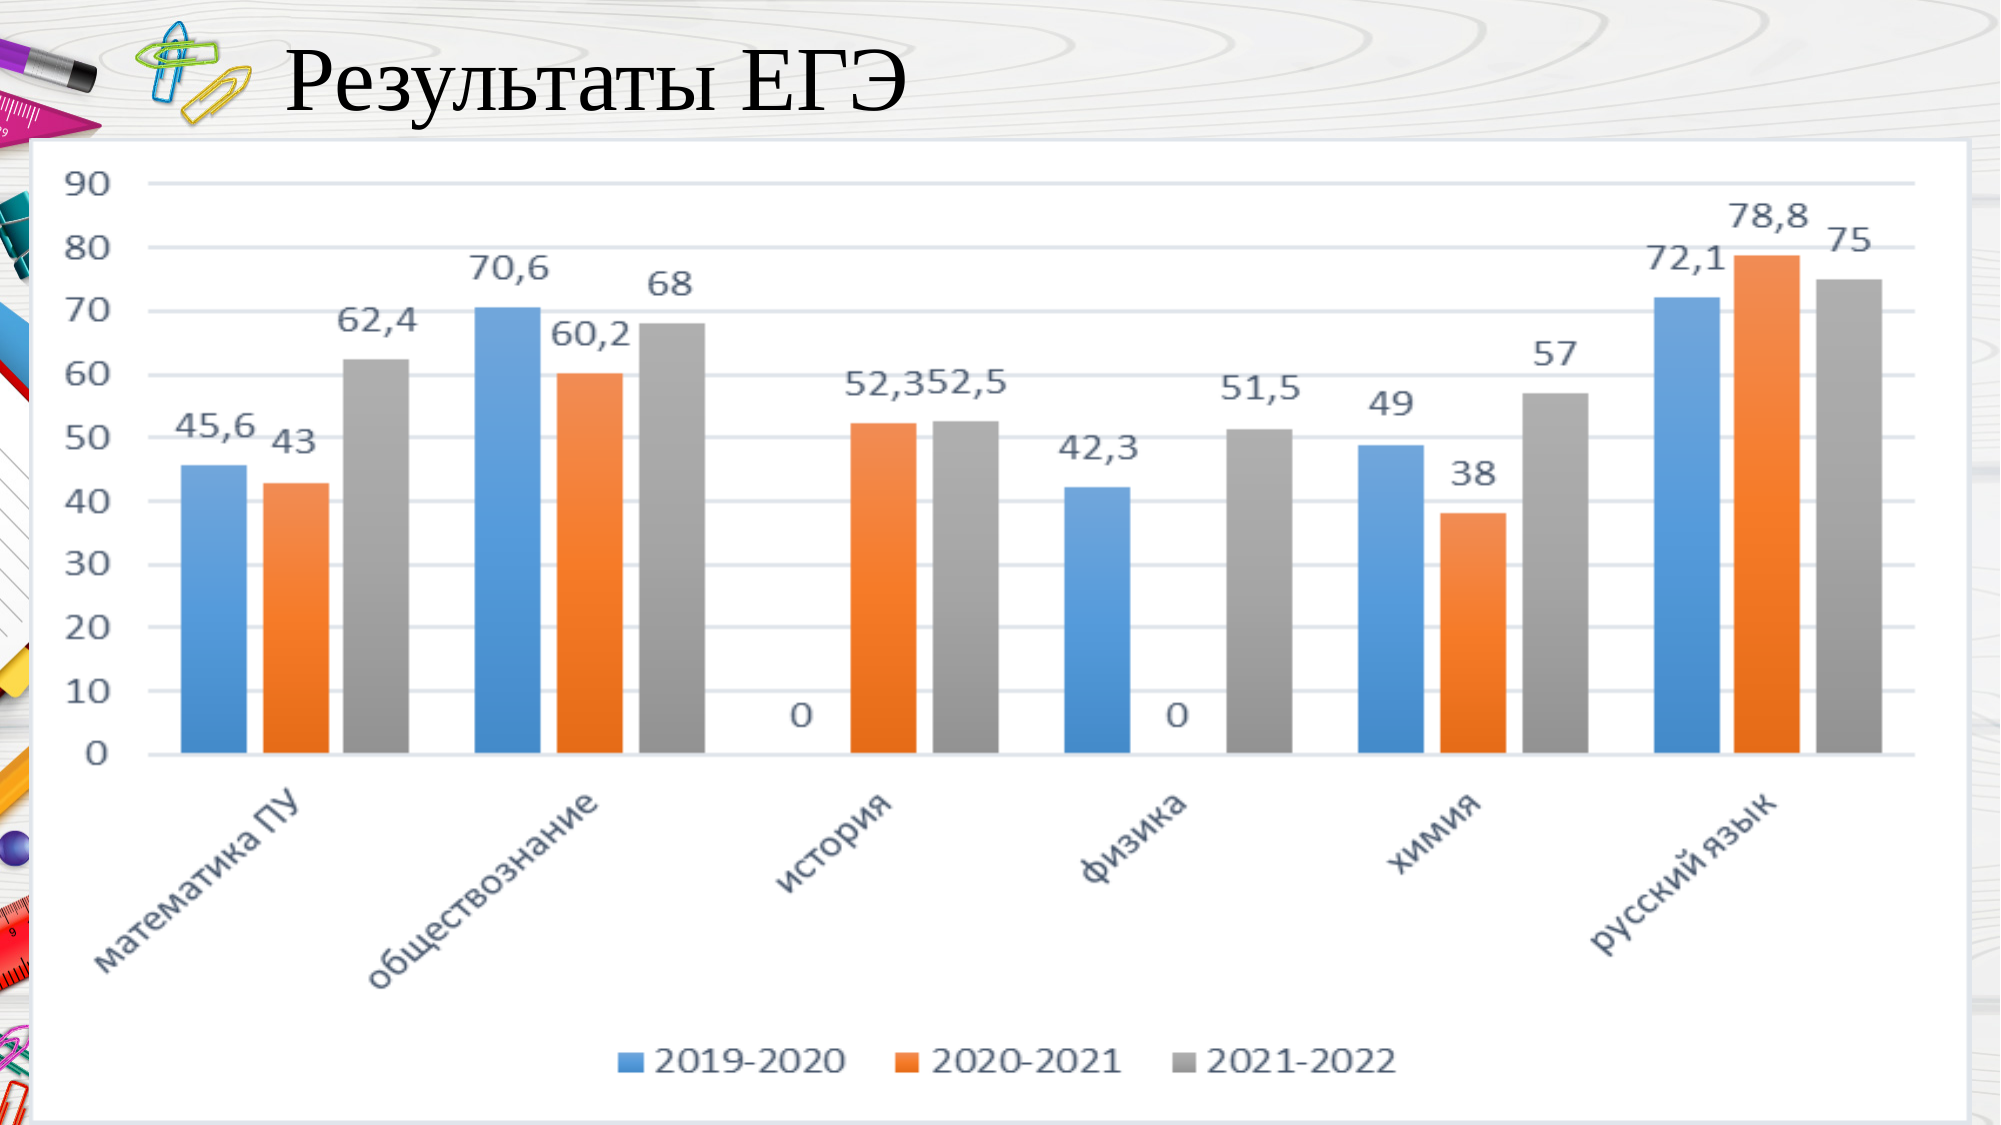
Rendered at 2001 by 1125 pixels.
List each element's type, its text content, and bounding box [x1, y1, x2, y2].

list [29, 138, 1972, 1125]
title Результаты ЕГЭ [269, 23, 1995, 139]
picture [0, 0, 2000, 1125]
